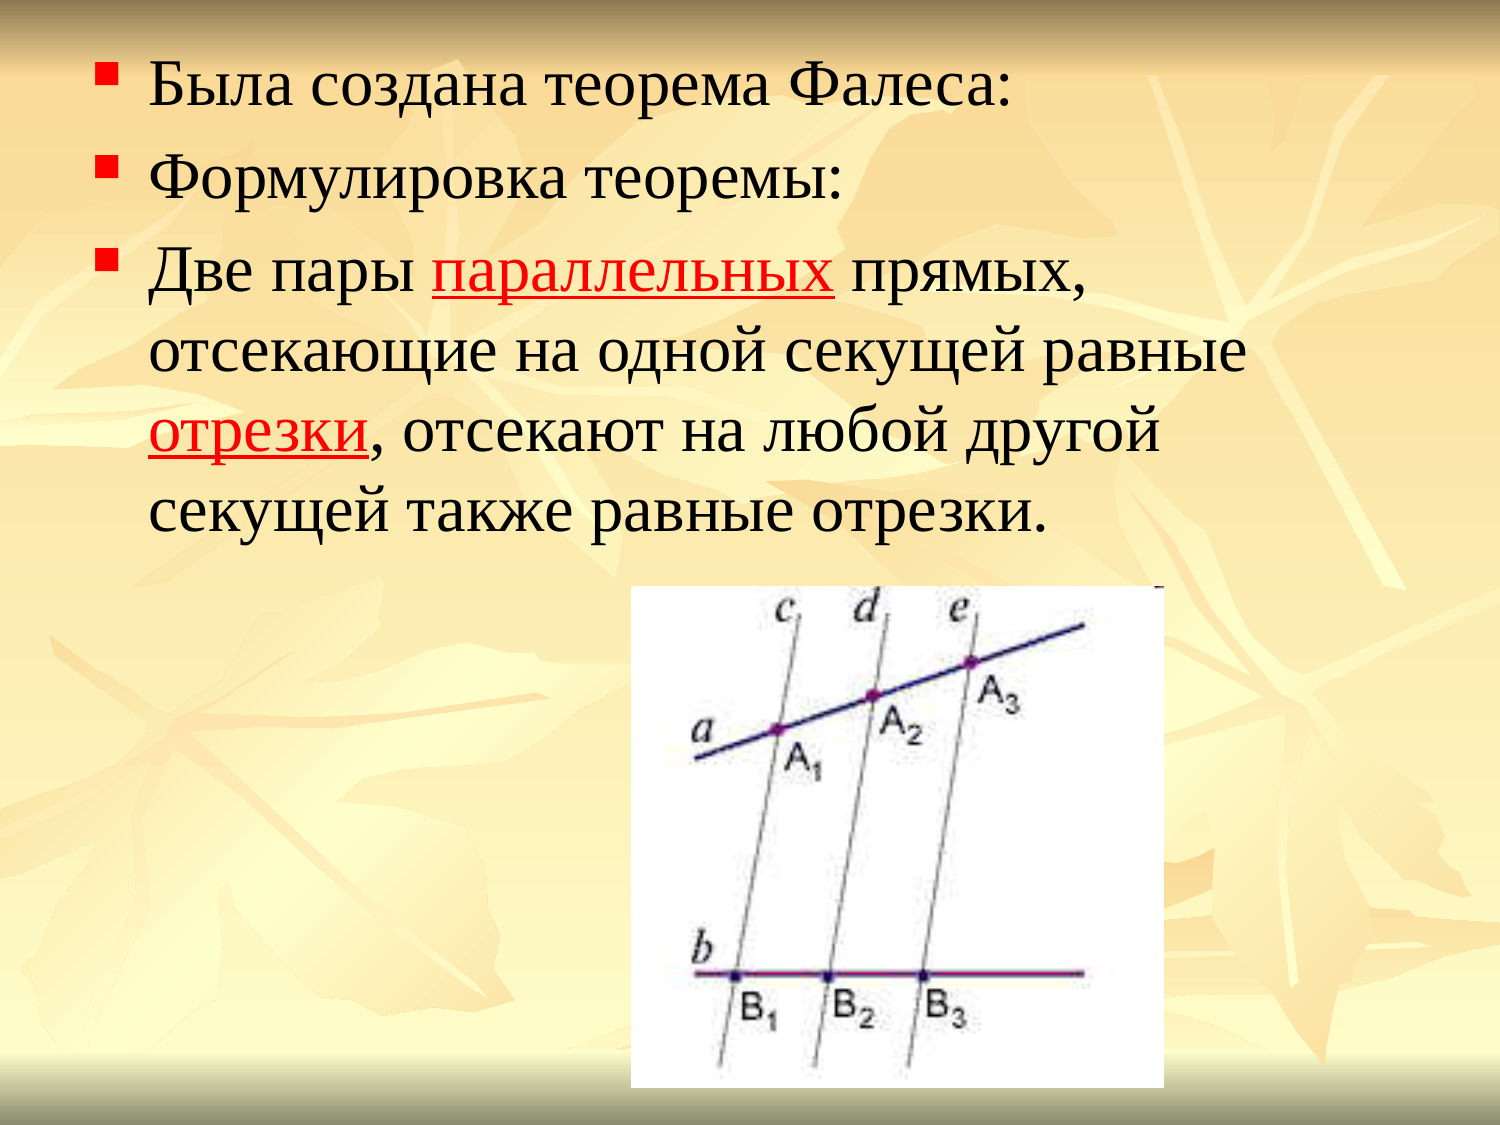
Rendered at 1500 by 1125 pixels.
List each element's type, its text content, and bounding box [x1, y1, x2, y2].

list Была создана теорема Фалеса: Формулировка теоремы: Две пары параллельных прямых, отсекающие на одной секущей равные отрезки, отсекают на любой другой секущей также равные отрезки. [76, 30, 1428, 693]
picture [631, 585, 1164, 1088]
